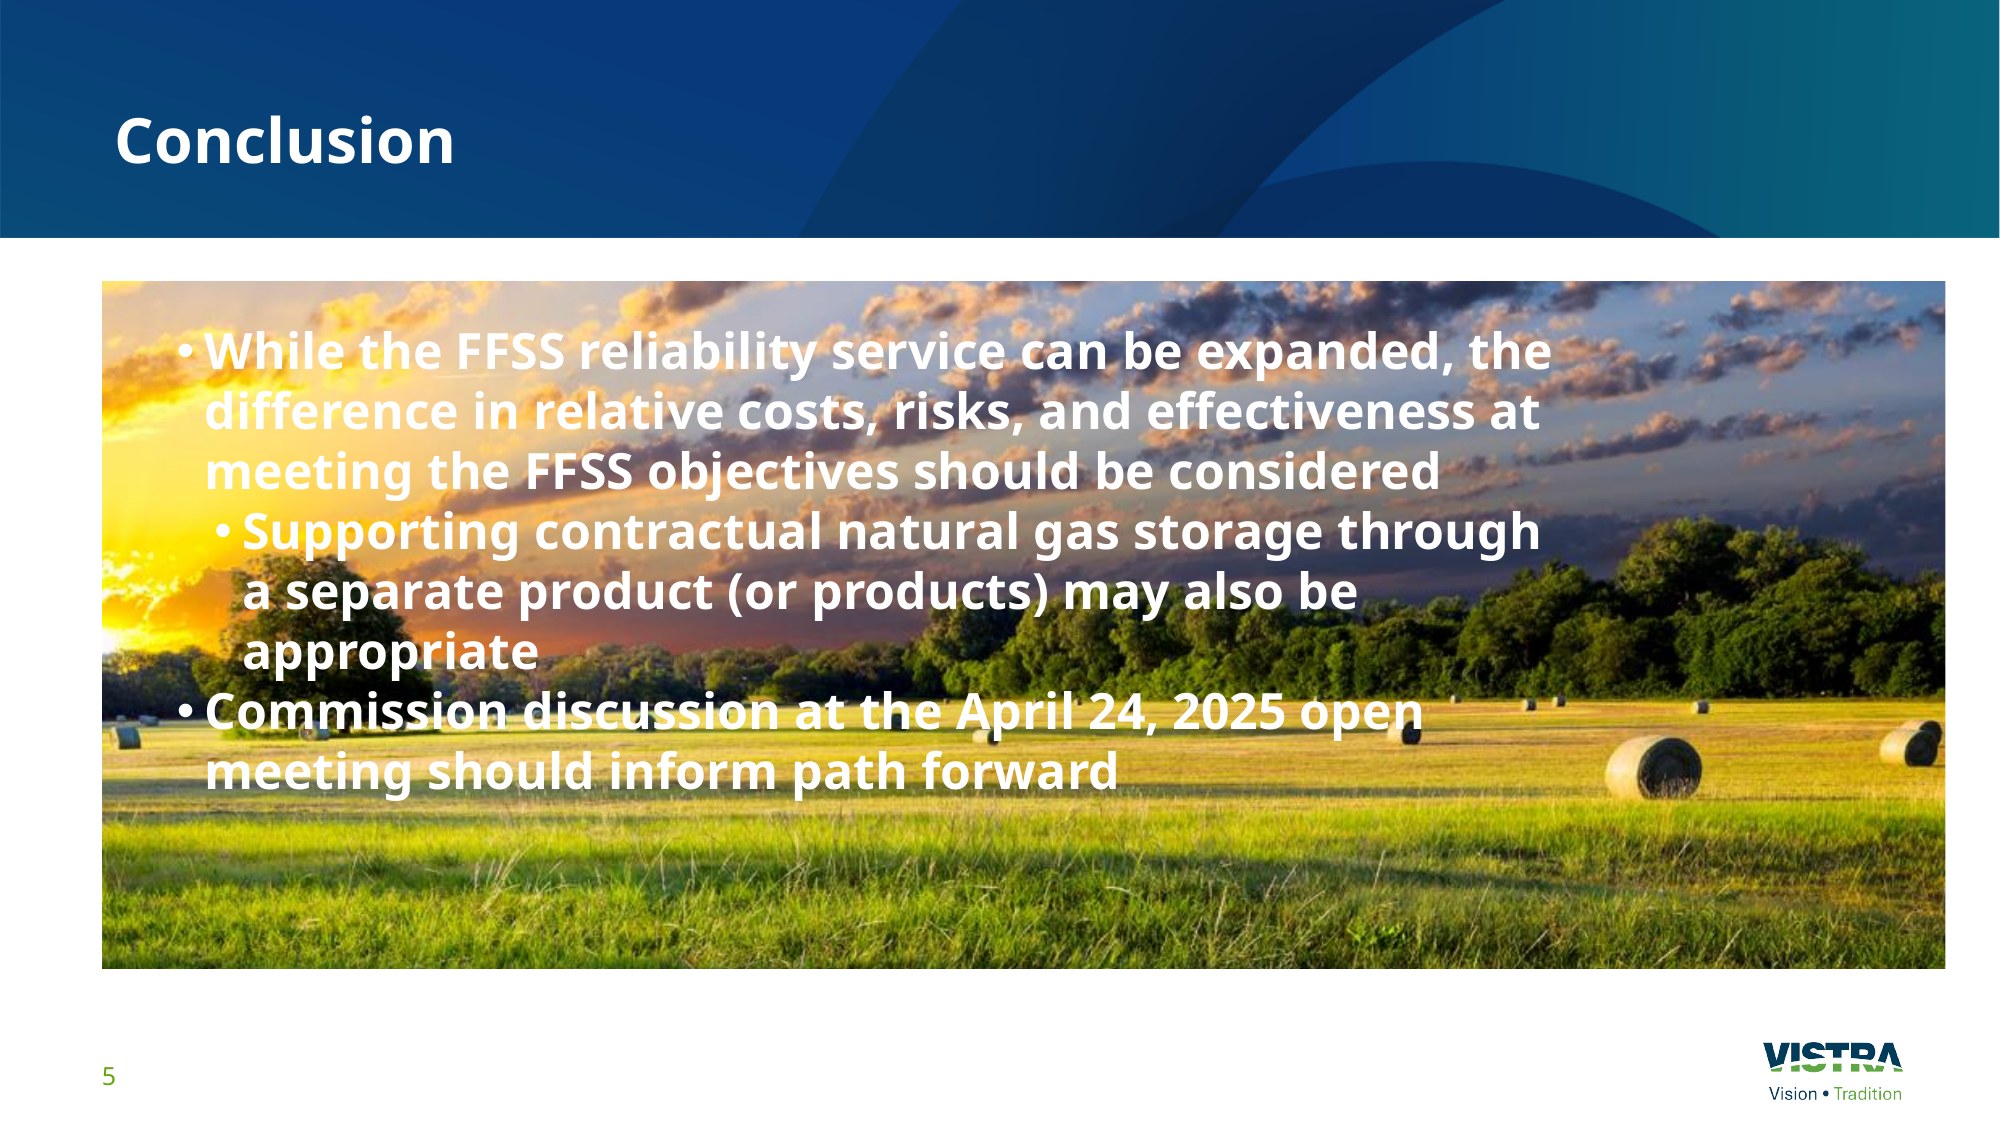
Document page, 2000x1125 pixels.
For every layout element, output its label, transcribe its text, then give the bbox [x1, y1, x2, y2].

title Conclusion [99, 45, 1900, 233]
picture [0, 0, 1718, 238]
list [99, 281, 1946, 970]
picture [1763, 1037, 1904, 1077]
picture [1769, 1087, 1901, 1100]
